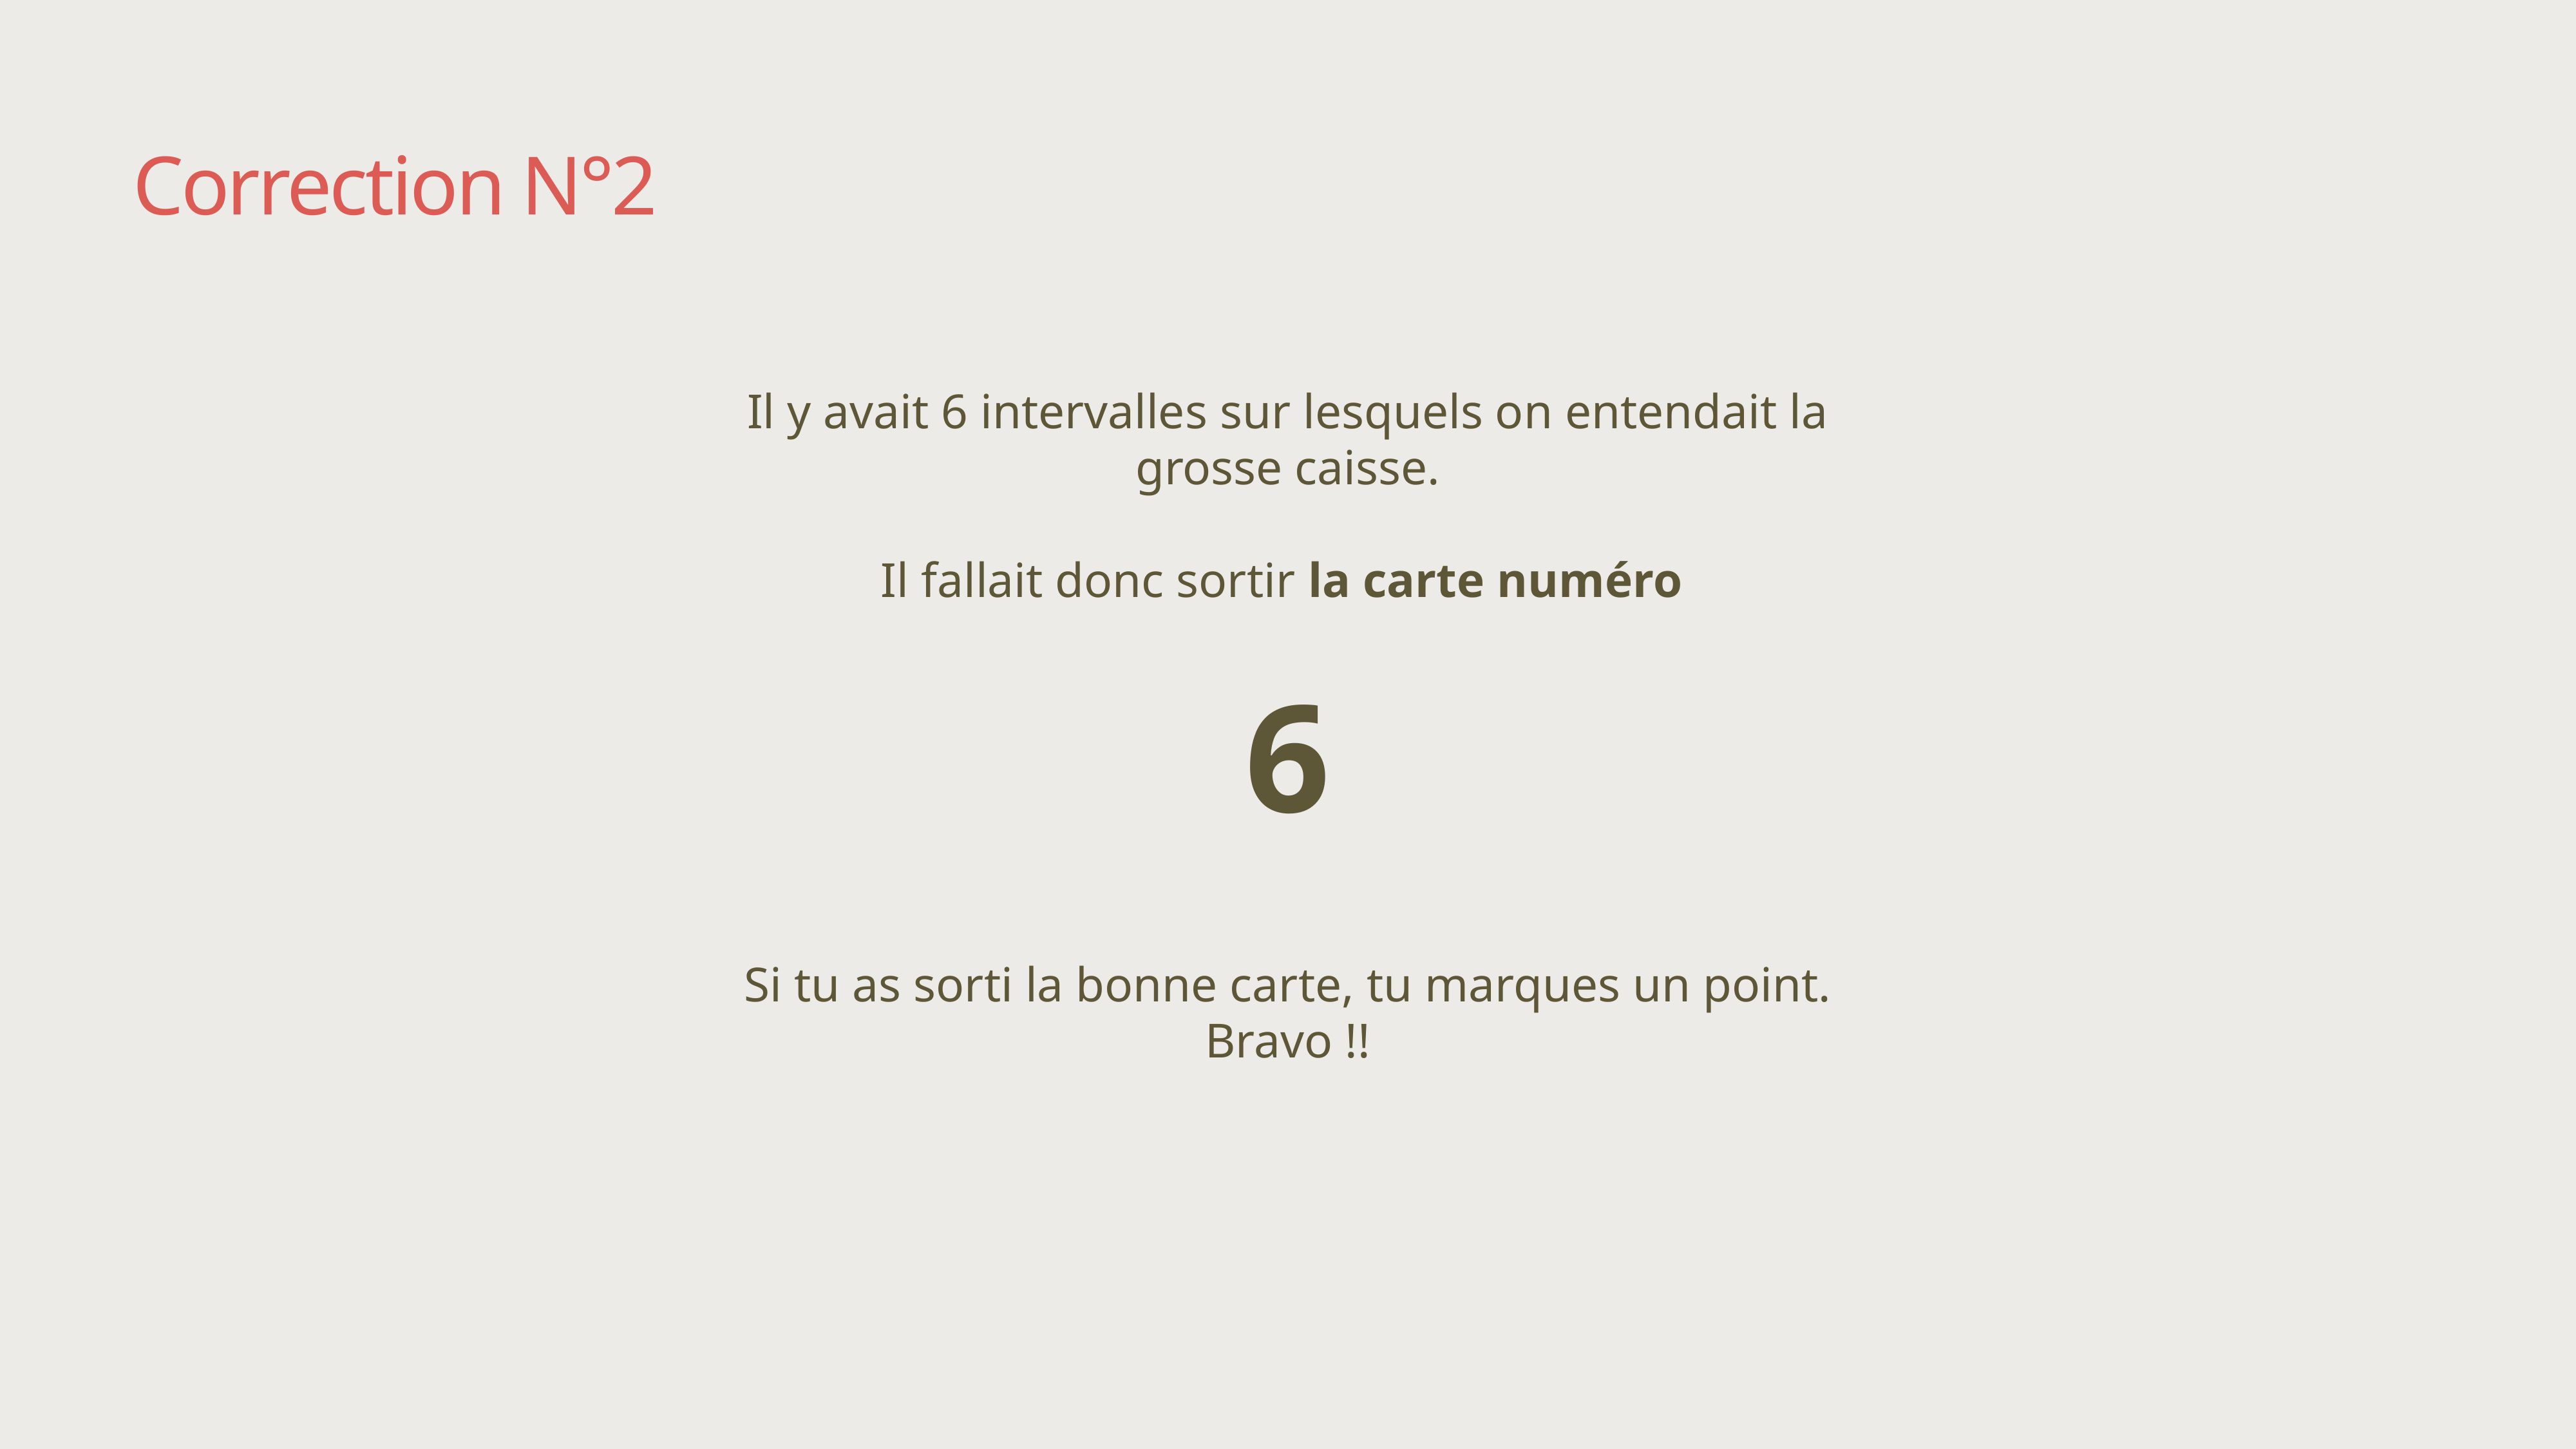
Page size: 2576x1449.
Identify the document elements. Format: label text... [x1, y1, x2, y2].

text_box Il y avait 6 intervalles sur lesquels on entendait la grosse caisse. Il fallait donc sortir la carte numéro 6 Si tu as sorti la bonne carte, tu marques un point. Bravo !! [688, 376, 1888, 1073]
title Correction N°2 [127, 111, 2449, 236]
